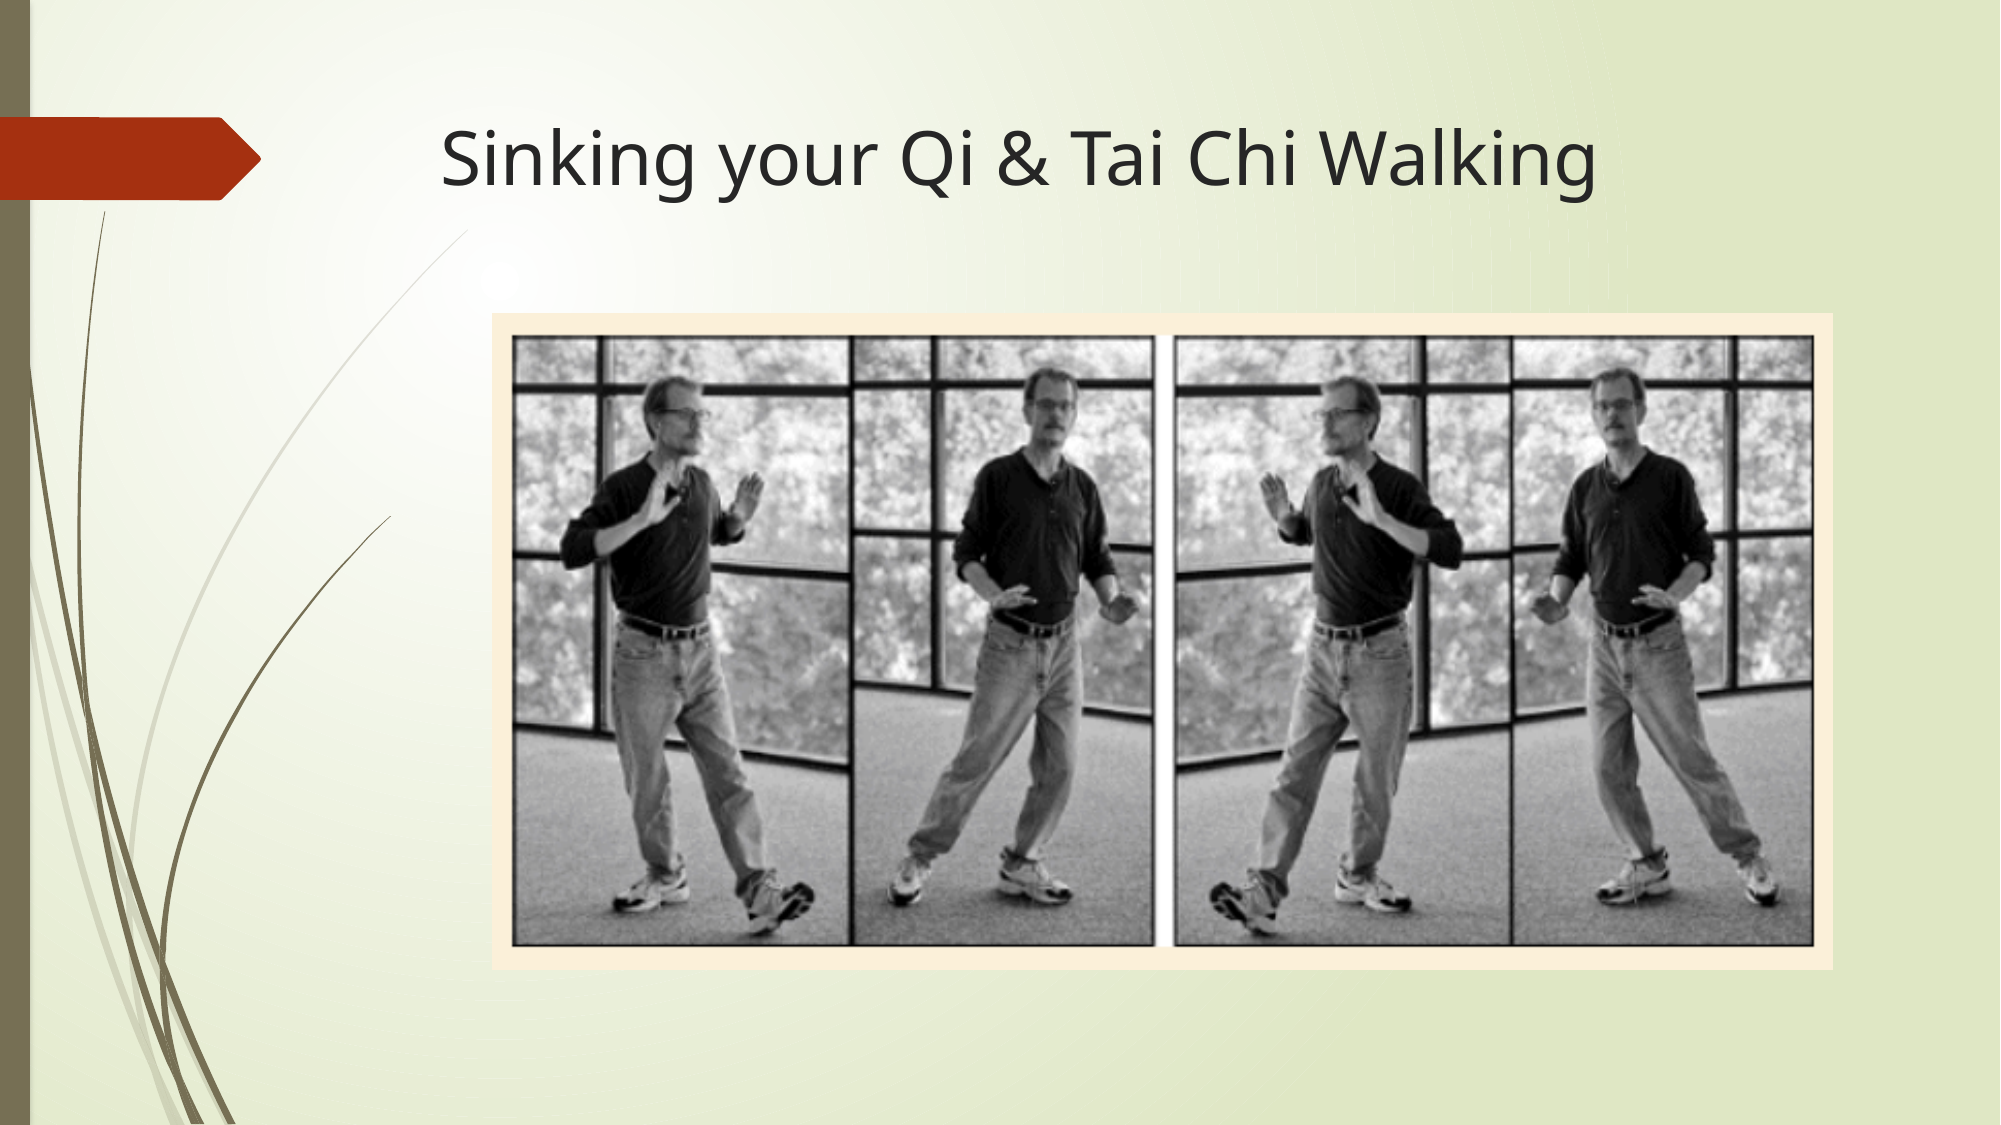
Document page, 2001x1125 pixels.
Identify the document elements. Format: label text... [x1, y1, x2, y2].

picture [491, 313, 1833, 970]
title Sinking your Qi & Tai Chi Walking [425, 102, 1888, 313]
